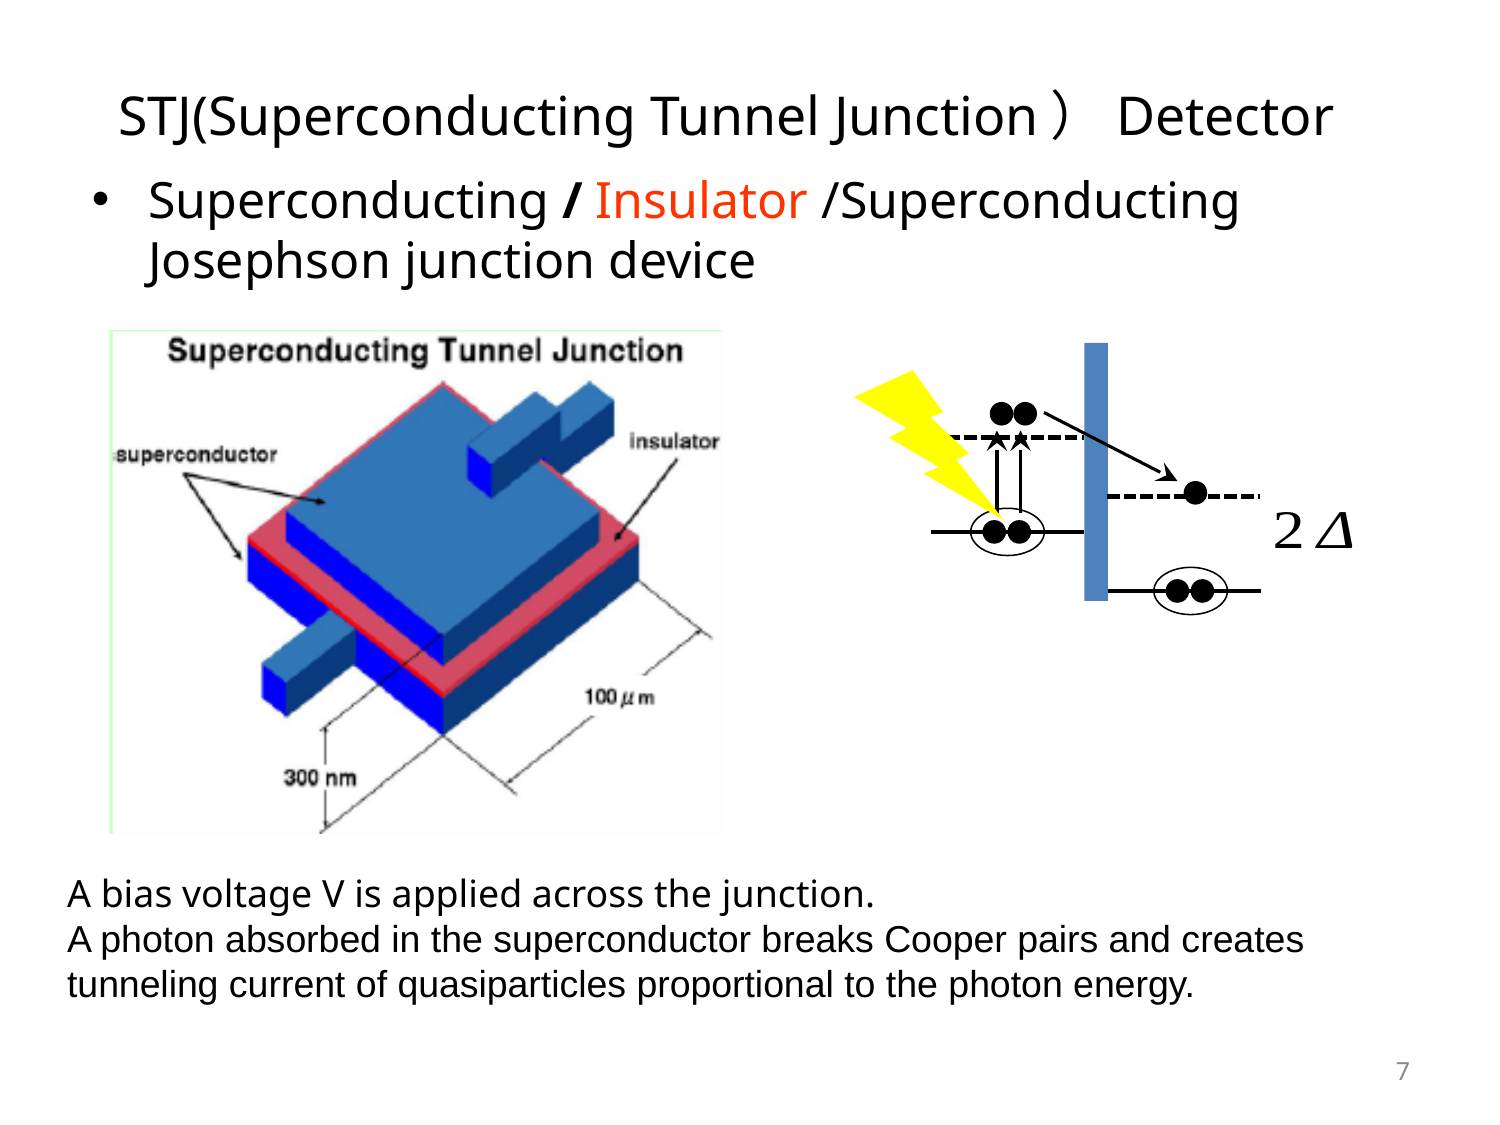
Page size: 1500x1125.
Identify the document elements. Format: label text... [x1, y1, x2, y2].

picture [108, 330, 722, 835]
slide_number 7 [1074, 1042, 1425, 1103]
title STJ(Superconducting Tunnel Junction）Detector [76, 66, 1376, 161]
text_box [1043, 412, 1178, 482]
list Superconducting / Insulator /Superconducting Josephson junction device [76, 160, 1352, 315]
text_box [1183, 481, 1208, 495]
text_box [853, 370, 992, 506]
text_box [1013, 401, 1038, 426]
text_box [970, 508, 1045, 556]
text_box [1084, 342, 1108, 410]
text_box A bias voltage V is applied across the junction. A photon absorbed in the superconductor breaks Cooper pairs and creates tunneling current of quasiparticles proportional to the photon energy. [52, 862, 1412, 1013]
text_box [989, 401, 1014, 426]
text_box [1084, 490, 1108, 601]
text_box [1153, 567, 1228, 615]
